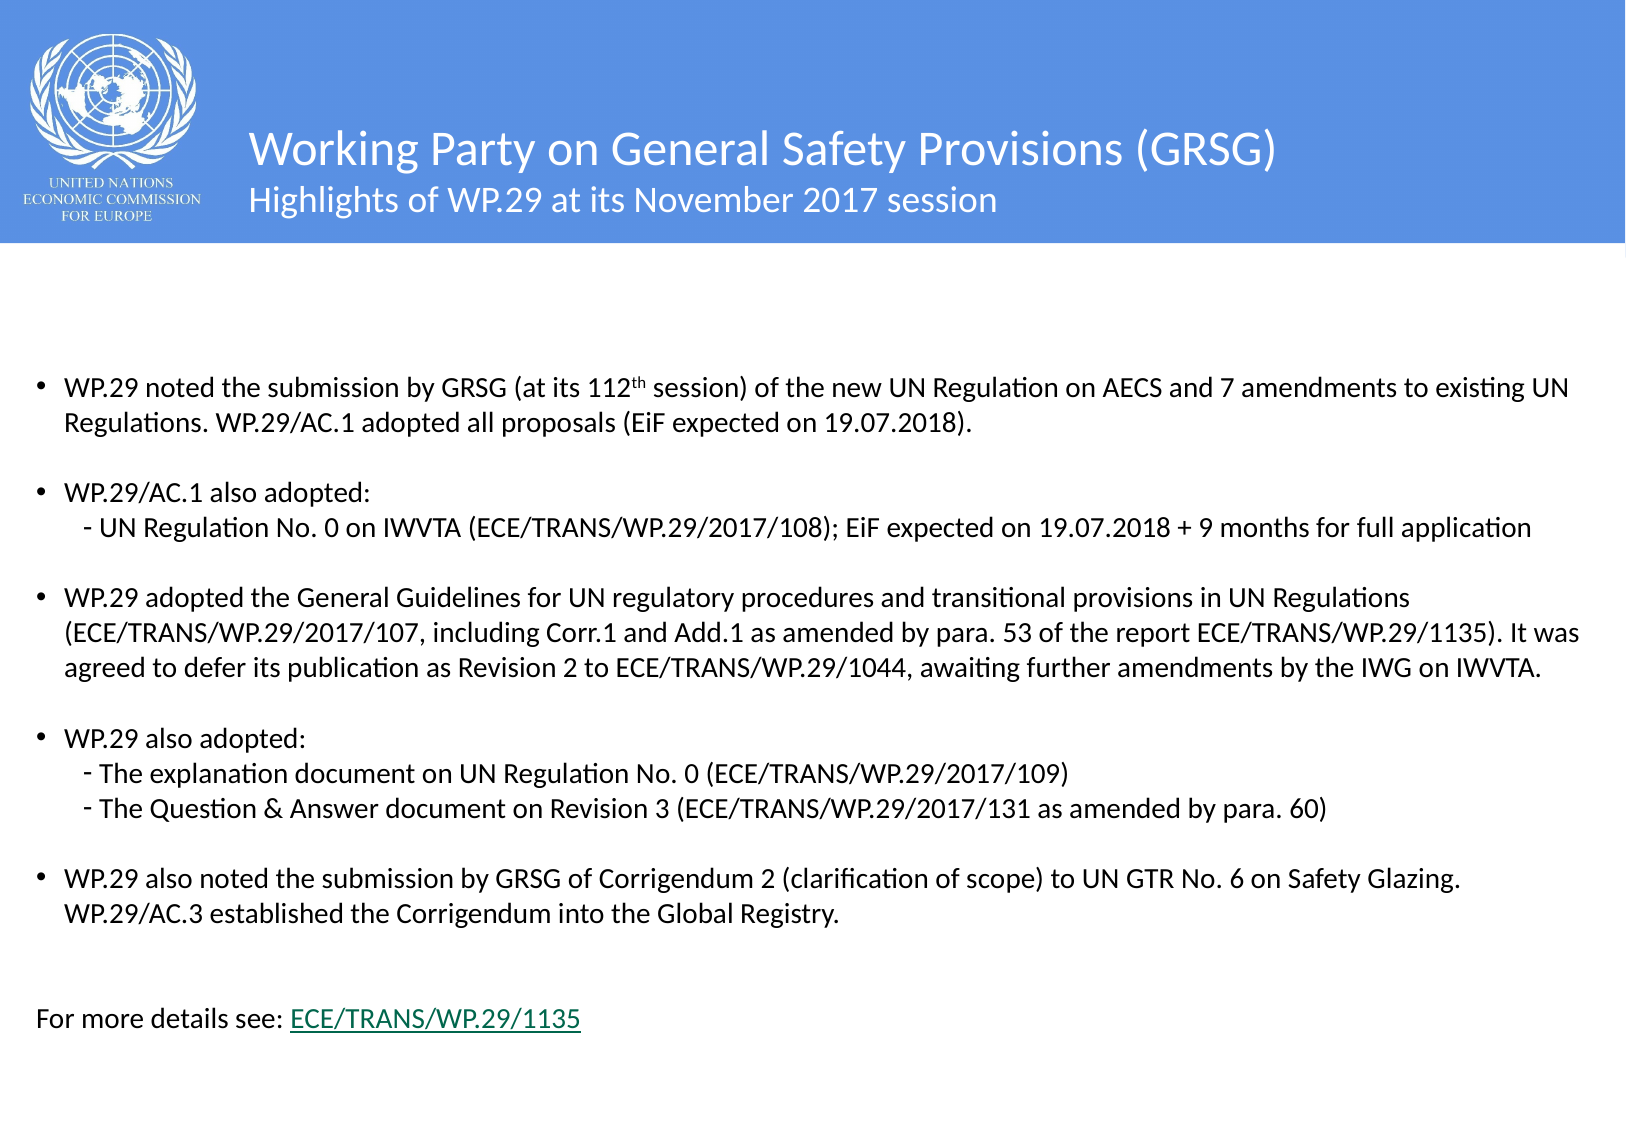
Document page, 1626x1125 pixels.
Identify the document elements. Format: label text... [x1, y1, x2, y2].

title Working Party on General Safety Provisions (GRSG) Highlights of WP.29 at its November 2017 session [233, 68, 1593, 255]
picture [0, 0, 1626, 1125]
text_box WP.29 noted the submission by GRSG (at its 112th session) of the new UN Regulation on AECS and 7 amendments to existing UN Regulations. WP.29/AC.1 adopted all proposals (EiF expected on 19.07.2018). WP.29/AC.1 also adopted: UN Regulation No. 0 on IWVTA (ECE/TRANS/WP.29/2017/108); EiF expected on 19.07.2018 + 9 months for full application WP.29 adopted the General Guidelines for UN regulatory procedures and transitional provisions in UN Regulations (ECE/TRANS/WP.29/2017/107, including Corr.1 and Add.1 as amended by para. 53 of the report ECE/TRANS/WP.29/1135). It was agreed to defer its publication as Revision 2 to ECE/TRANS/WP.29/1044, awaiting further amendments by the IWG on IWVTA. WP.29 also adopted: The explanation document on UN Regulation No. 0 (ECE/TRANS/WP.29/2017/109) The Question & Answer document on Revision 3 (ECE/TRANS/WP.29/2017/131 as amended by para. 60) WP.29 also noted the submission by GRSG of Corrigendum 2 (clarification of scope) to UN GTR No. 6 on Safety Glazing. WP.29/AC.3 established the Corrigendum into the Global Registry. For more details see: ECE/TRANS/WP.29/1135 [21, 255, 1604, 1125]
